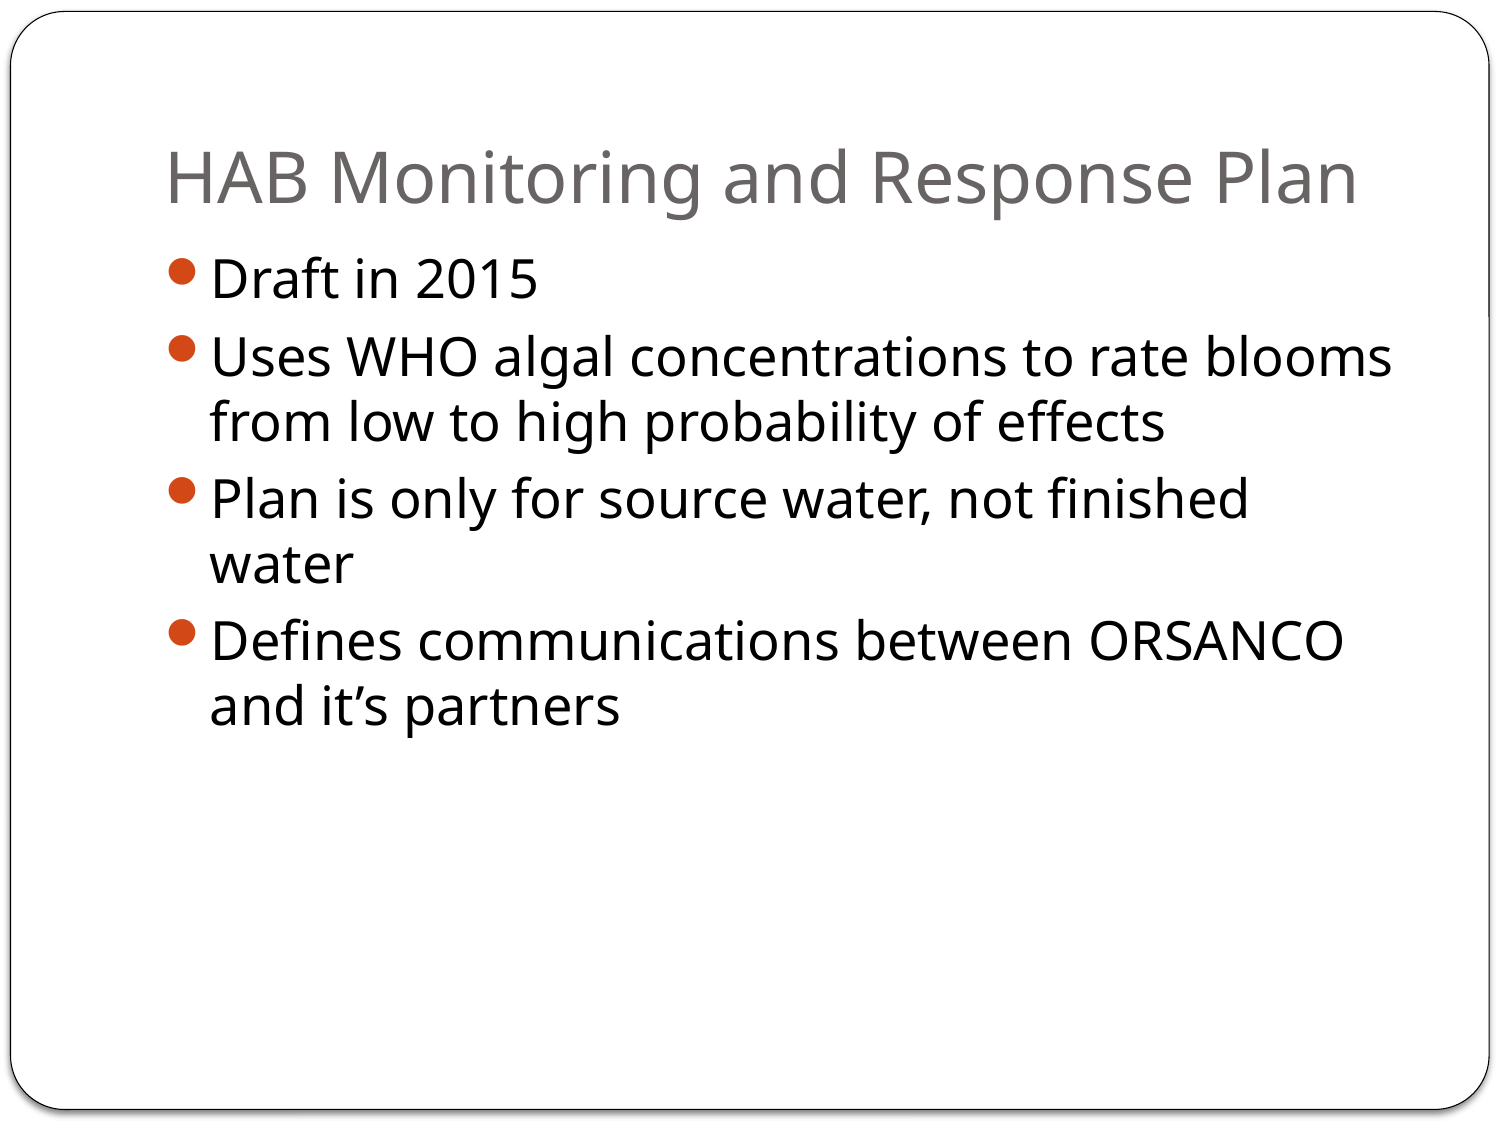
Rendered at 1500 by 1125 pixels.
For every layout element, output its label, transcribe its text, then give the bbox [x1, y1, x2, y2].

list Draft in 2015 Uses WHO algal concentrations to rate blooms from low to high probability of effects Plan is only for source water, not finished water Defines communications between ORSANCO and it’s partners [150, 237, 1425, 988]
title HAB Monitoring and Response Plan [150, 45, 1425, 233]
